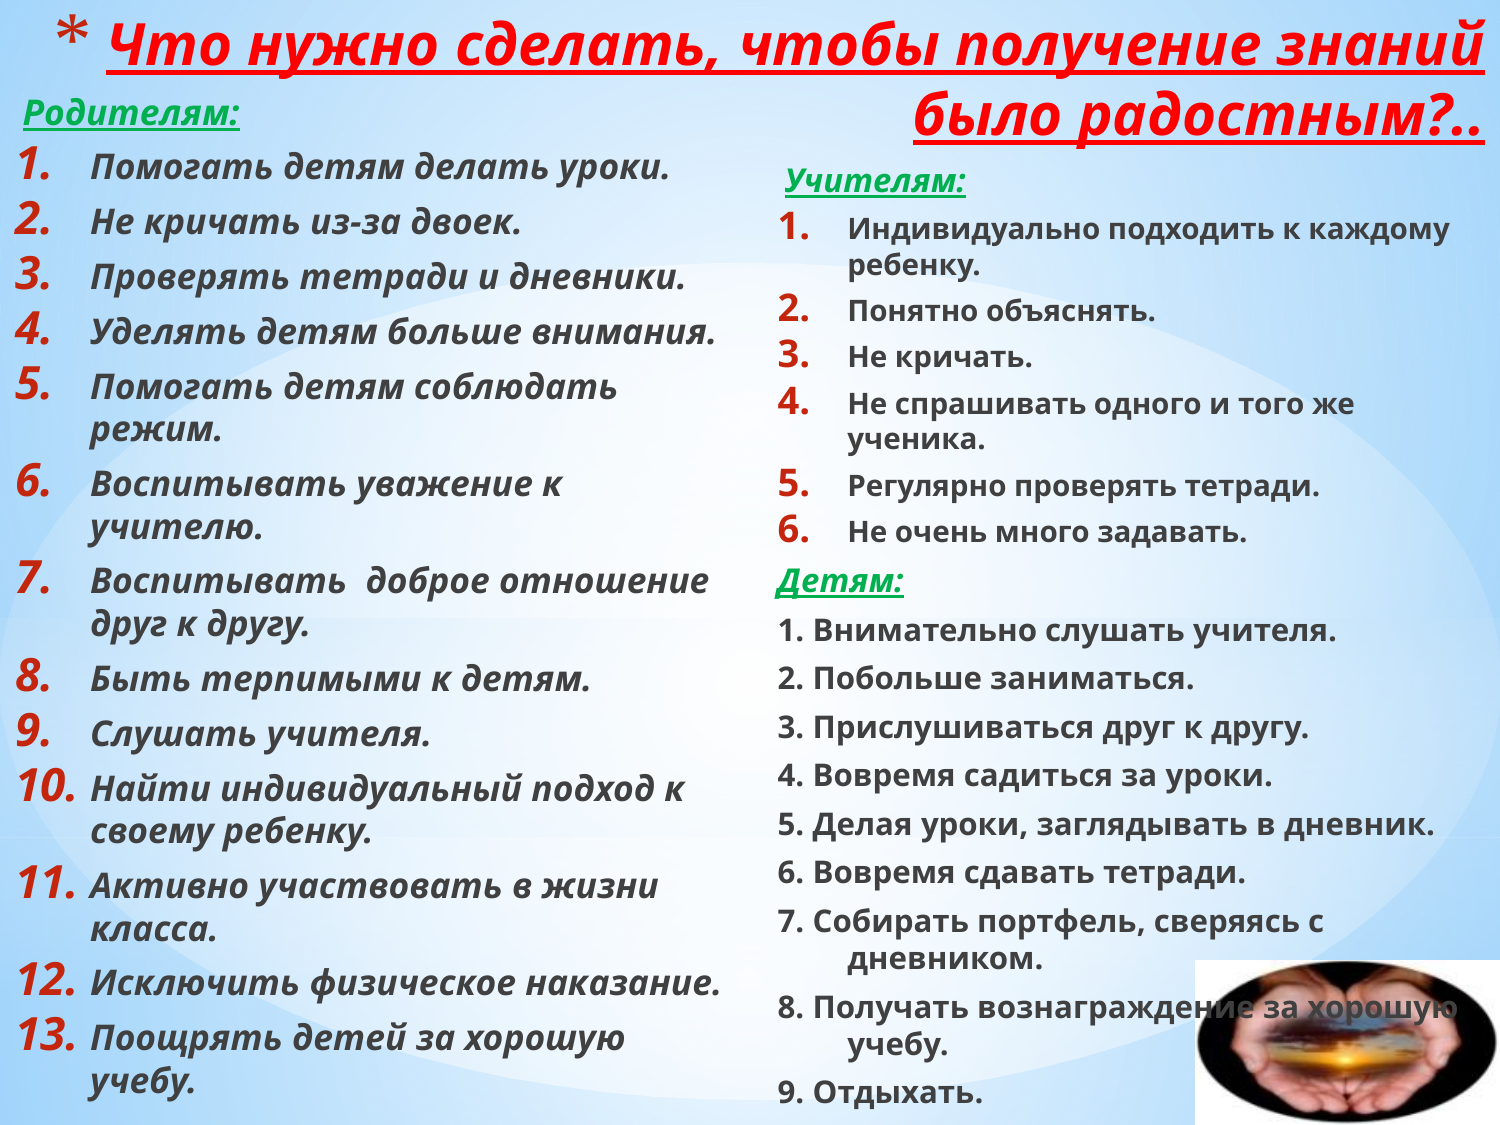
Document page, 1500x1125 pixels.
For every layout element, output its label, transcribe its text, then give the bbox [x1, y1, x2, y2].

title Что нужно сделать, чтобы получение знаний было радостным?.. [0, 0, 1500, 129]
list Родителям: Помогать детям делать уроки. Не кричать из-за двоек. Проверять тетради и дневники. Уделять детям больше внимания. Помогать детям соблюдать режим. Воспитывать уважение к учителю. Воспитывать доброе отношение друг к другу. Быть терпимыми к детям. Слушать учителя. Найти индивидуальный подход к своему ребенку. Активно участвовать в жизни класса. Исключить физическое наказание. Поощрять детей за хорошую учебу. [0, 81, 738, 1125]
picture [1195, 960, 1500, 1125]
list Учителям: Индивидуально подходить к каждому ребенку. Понятно объяснять. Не кричать. Не спрашивать одного и того же ученика. Регулярно проверять тетради. Не очень много задавать. Детям: 1. Внимательно слушать учителя. 2. Побольше заниматься. 3. Прислушиваться друг к другу. 4. Вовремя садиться за уроки. 5. Делая уроки, заглядывать в дневник. 6. Вовремя сдавать тетради. 7. Собирать портфель, сверяясь с дневником. 8. Получать вознаграждение за хорошую учебу. 9. Отдыхать. [762, 152, 1500, 1125]
